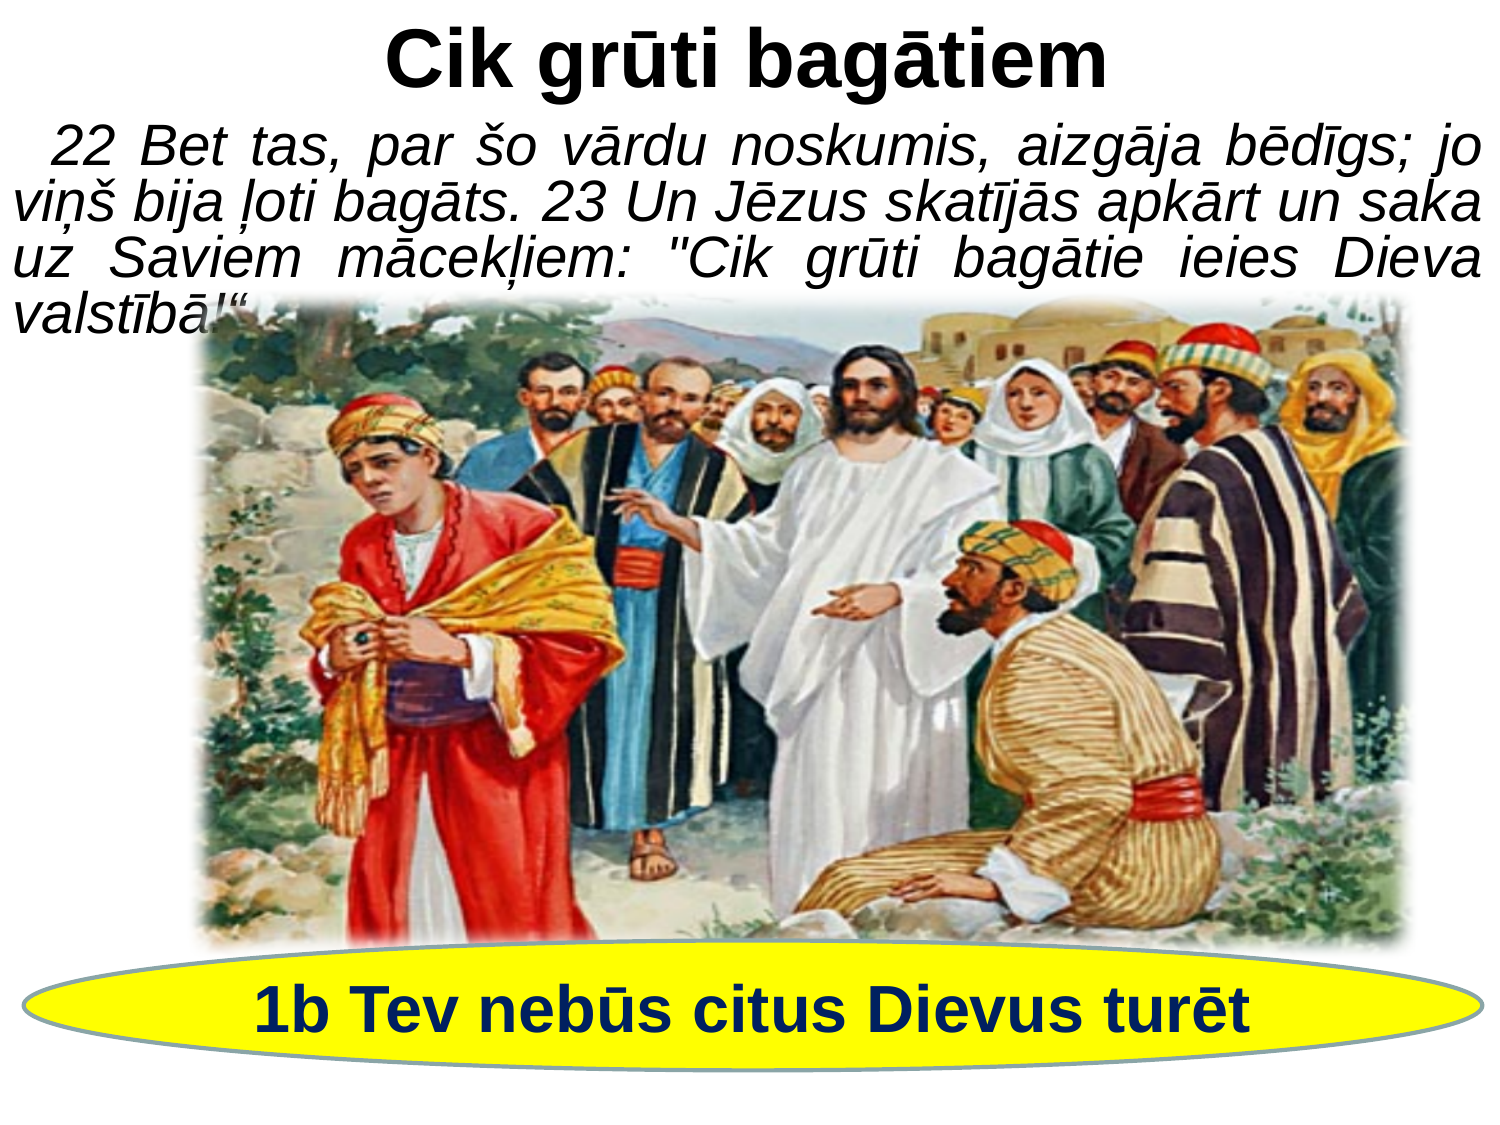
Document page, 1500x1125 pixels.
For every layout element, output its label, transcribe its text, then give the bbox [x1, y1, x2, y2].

list 22 Bet tas, par šo vārdu noskumis, aizgāja bēdīgs; jo viņš bija ļoti bagāts. 23 Un Jēzus skatījās apkārt un saka uz Saviem mācekļiem: "Cik grūti bagātie ieies Dieva valstībā!“ [0, 113, 1500, 370]
text_box 1b Tev nebūs citus Dievus turēt [21, 962, 1485, 1073]
picture [187, 289, 1419, 959]
text_box Cik grūti bagātiem [76, 0, 1418, 173]
